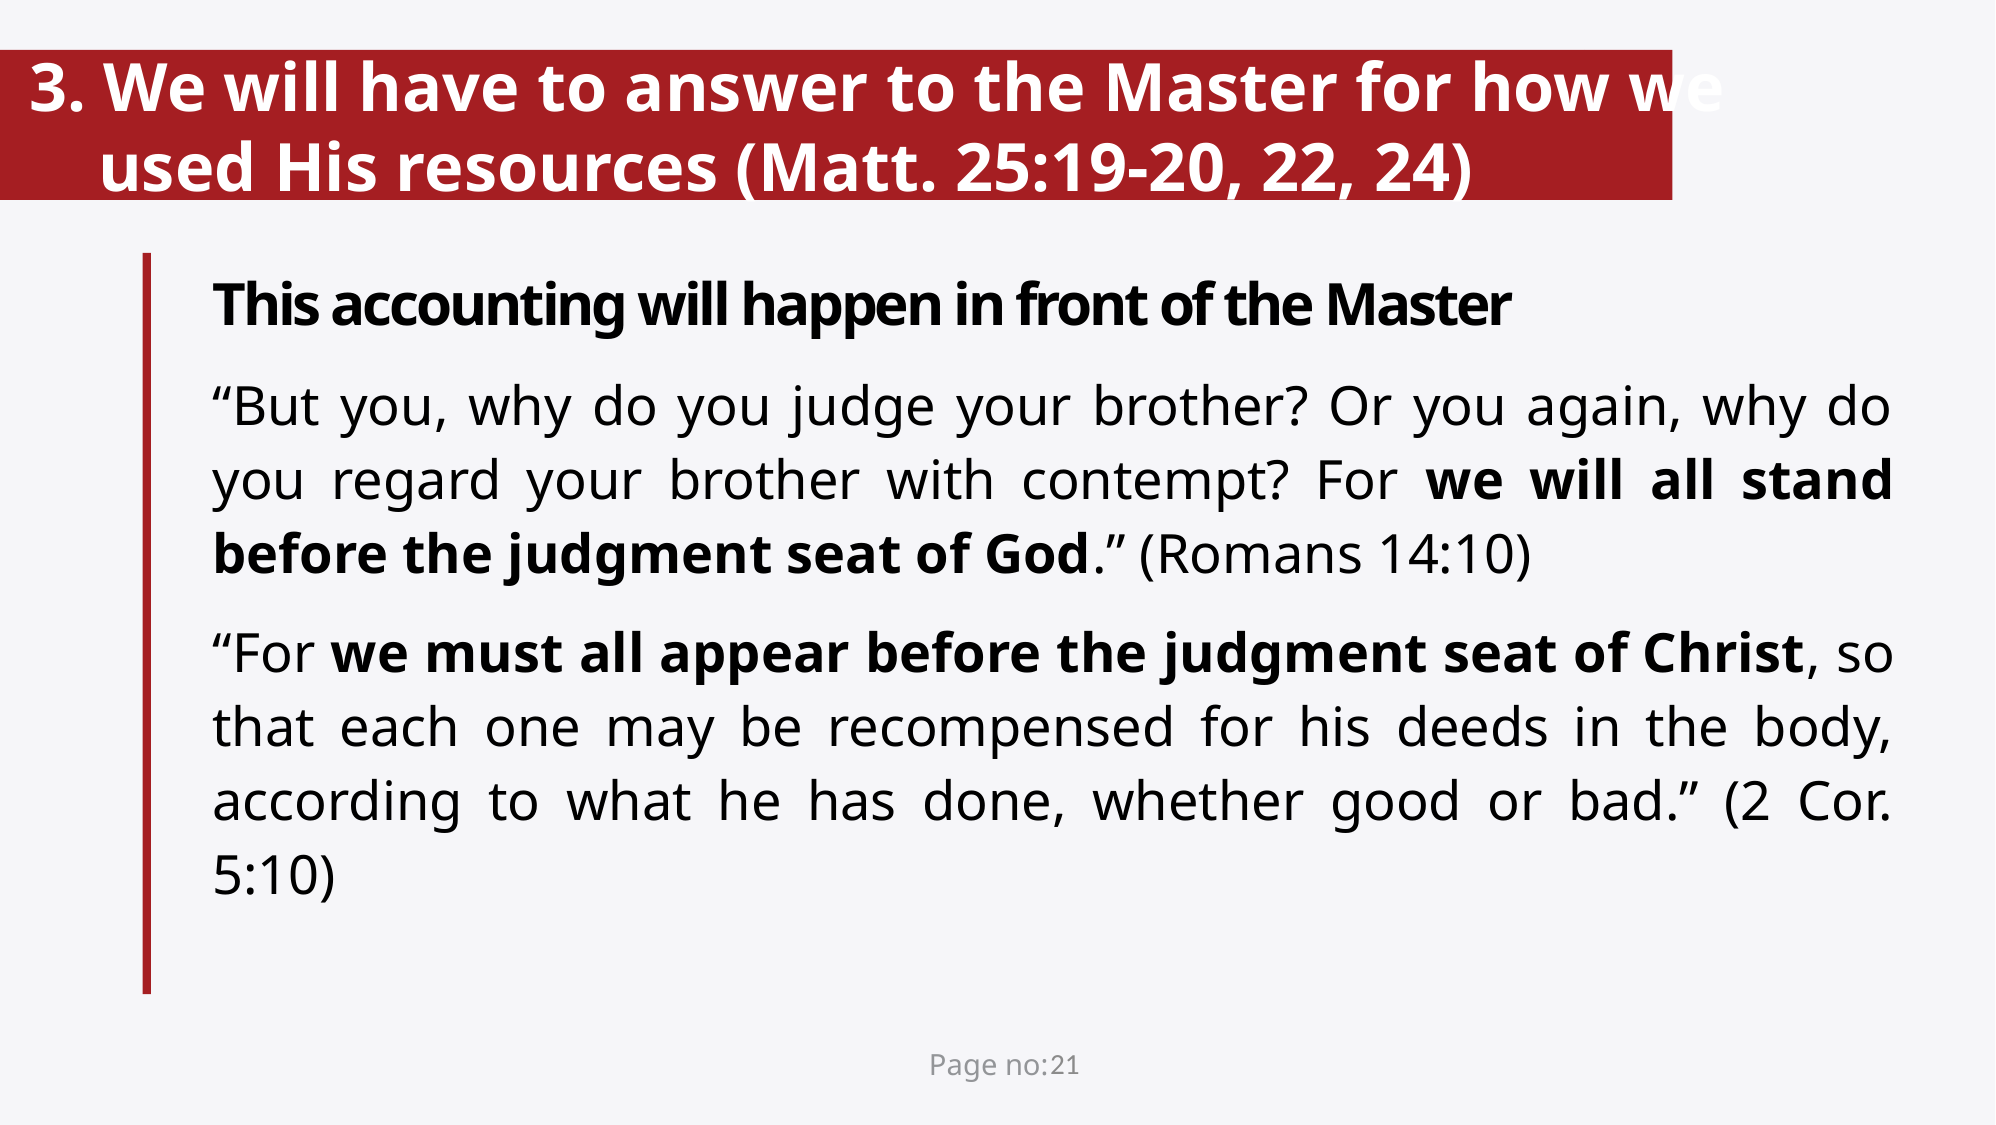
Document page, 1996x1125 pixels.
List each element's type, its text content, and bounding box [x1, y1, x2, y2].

subtitle This accounting will happen in front of the Master “But you, why do you judge your brother? Or you again, why do you regard your brother with contempt? For we will all stand before the judgment seat of God.” (Romans 14:10) “For we must all appear before the judgment seat of Christ, so that each one may be recompensed for his deeds in the body, according to what he has done, whether good or bad.” (2 Cor. 5:10) [197, 249, 1910, 1000]
text_box [1583, 188, 1675, 202]
title 3. We will have to answer to the Master for how we used His resources (Matt. 25:19-20, 22, 24) [14, 62, 1810, 188]
text_box [1583, 48, 1675, 62]
